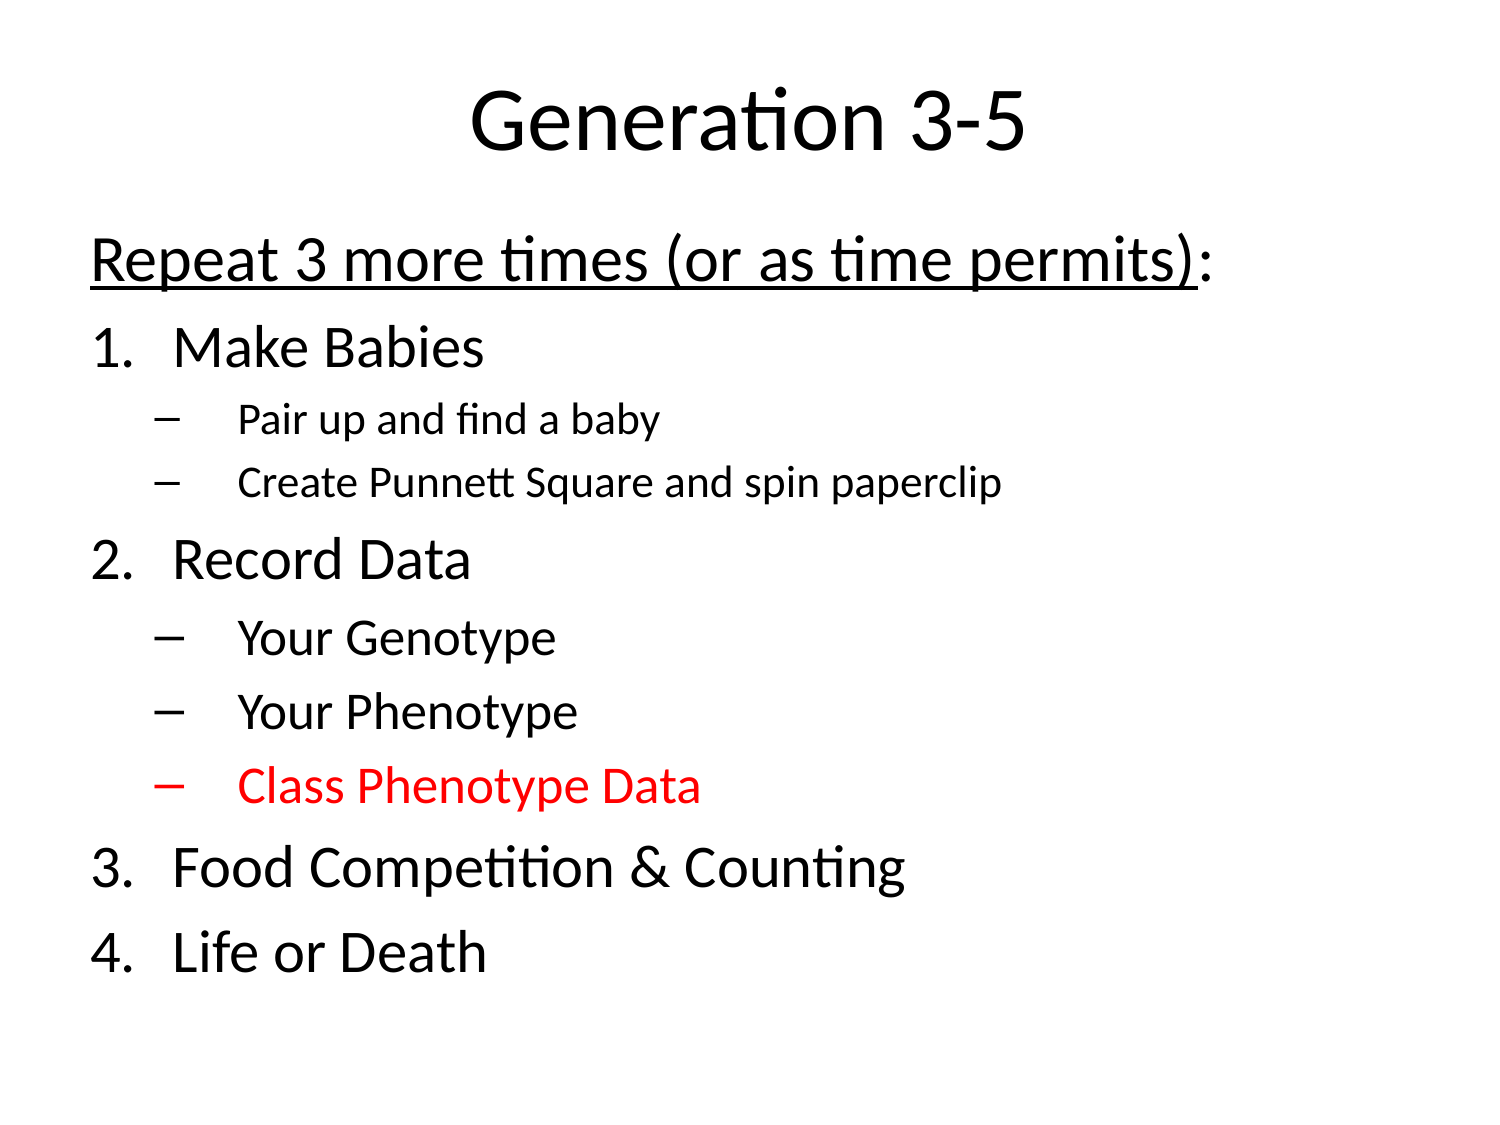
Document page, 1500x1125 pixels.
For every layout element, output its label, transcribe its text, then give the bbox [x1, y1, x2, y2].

list Repeat 3 more times (or as time permits): Make Babies Pair up and find a baby Create Punnett Square and spin paperclip Record Data Your Genotype Your Phenotype Class Phenotype Data Food Competition & Counting Life or Death [75, 207, 1425, 995]
title Generation 3-5 [75, 20, 1425, 207]
